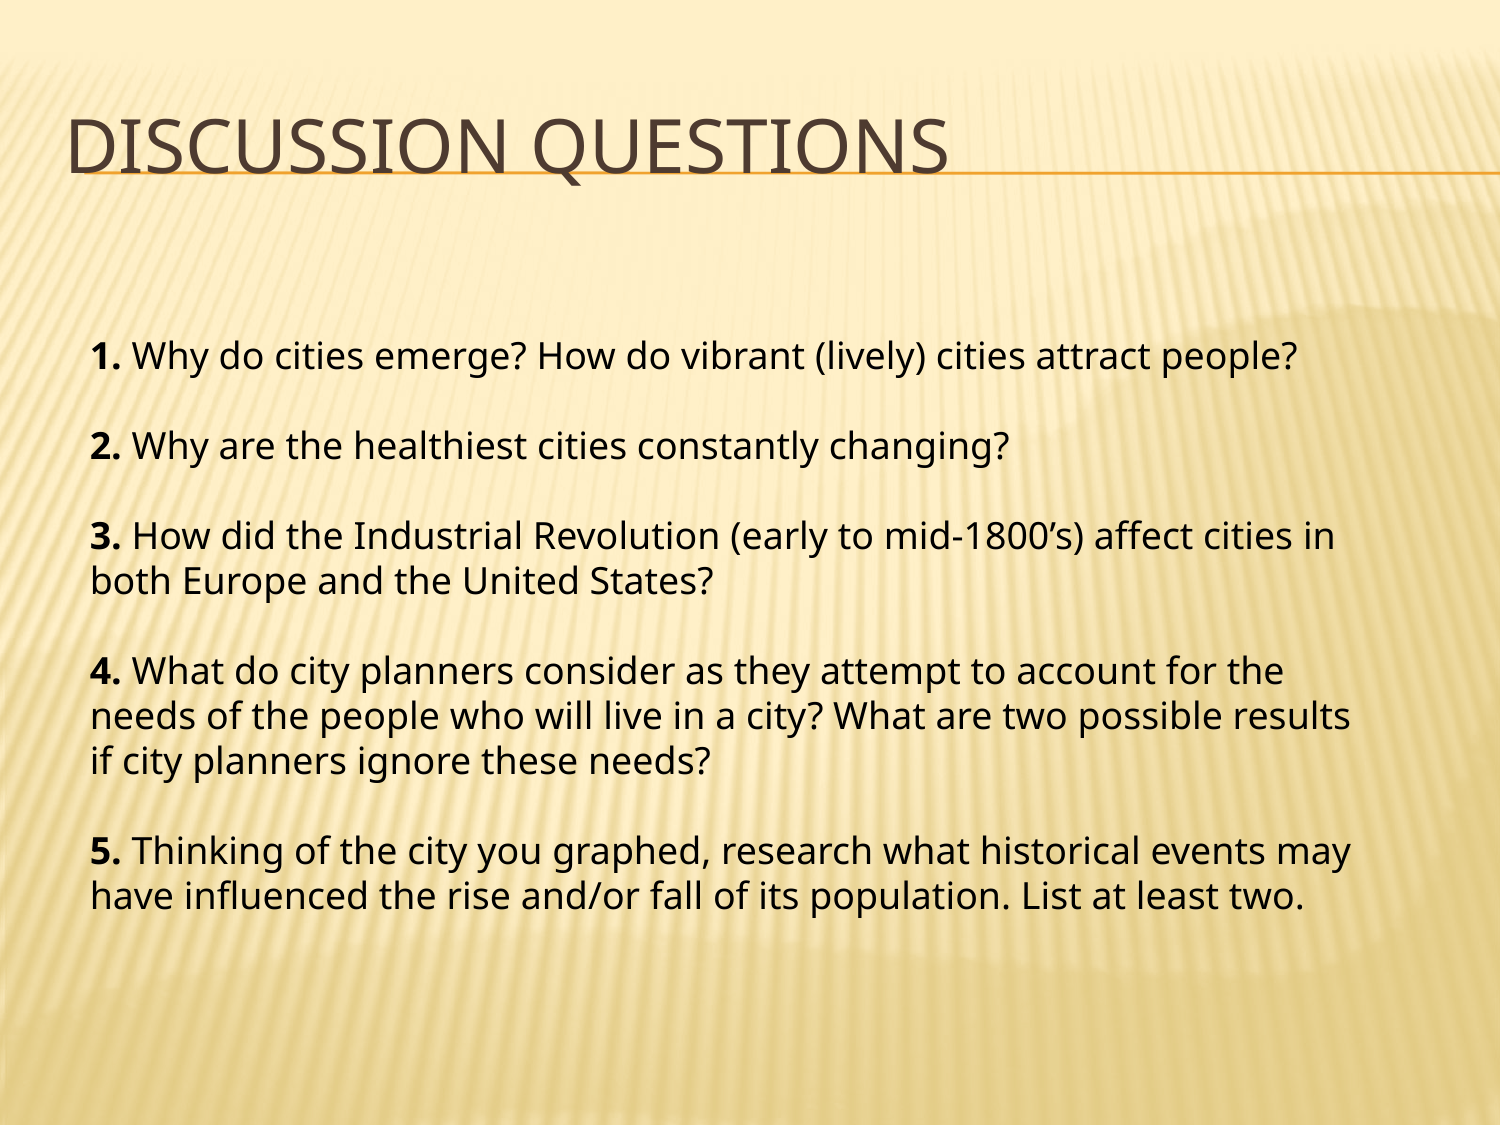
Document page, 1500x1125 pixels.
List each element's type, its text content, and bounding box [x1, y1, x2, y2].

text_box 1. Why do cities emerge? How do vibrant (lively) cities attract people? 2. Why are the healthiest cities constantly changing? 3. How did the Industrial Revolution (early to mid-1800’s) affect cities in both Europe and the United States? 4. What do city planners consider as they attempt to account for the needs of the people who will live in a city? What are two possible results if city planners ignore these needs? 5. Thinking of the city you graphed, research what historical events may have influenced the rise and/or fall of its population. List at least two. [75, 324, 1388, 960]
title Discussion Questions [49, 75, 1475, 213]
